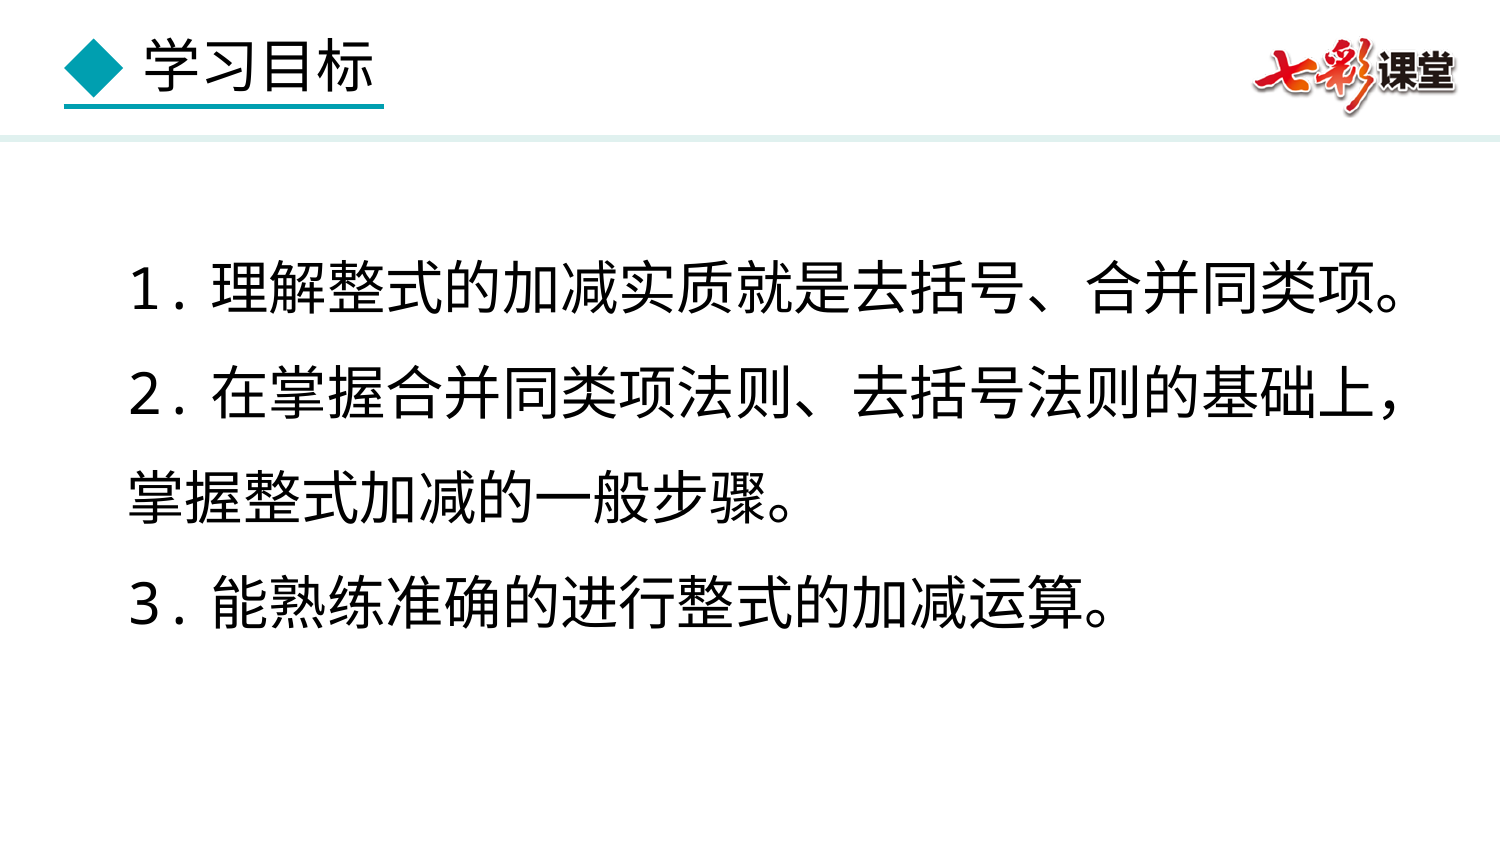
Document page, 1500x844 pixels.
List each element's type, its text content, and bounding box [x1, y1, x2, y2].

text_box 1.理解整式的加减实质就是去括号、合并同类项。 2.在掌握合并同类项法则、去括号法则的基础上，掌握整式加减的一般步骤。 3.能熟练准确的进行整式的加减运算。 [112, 209, 1449, 644]
picture [1249, 32, 1461, 118]
